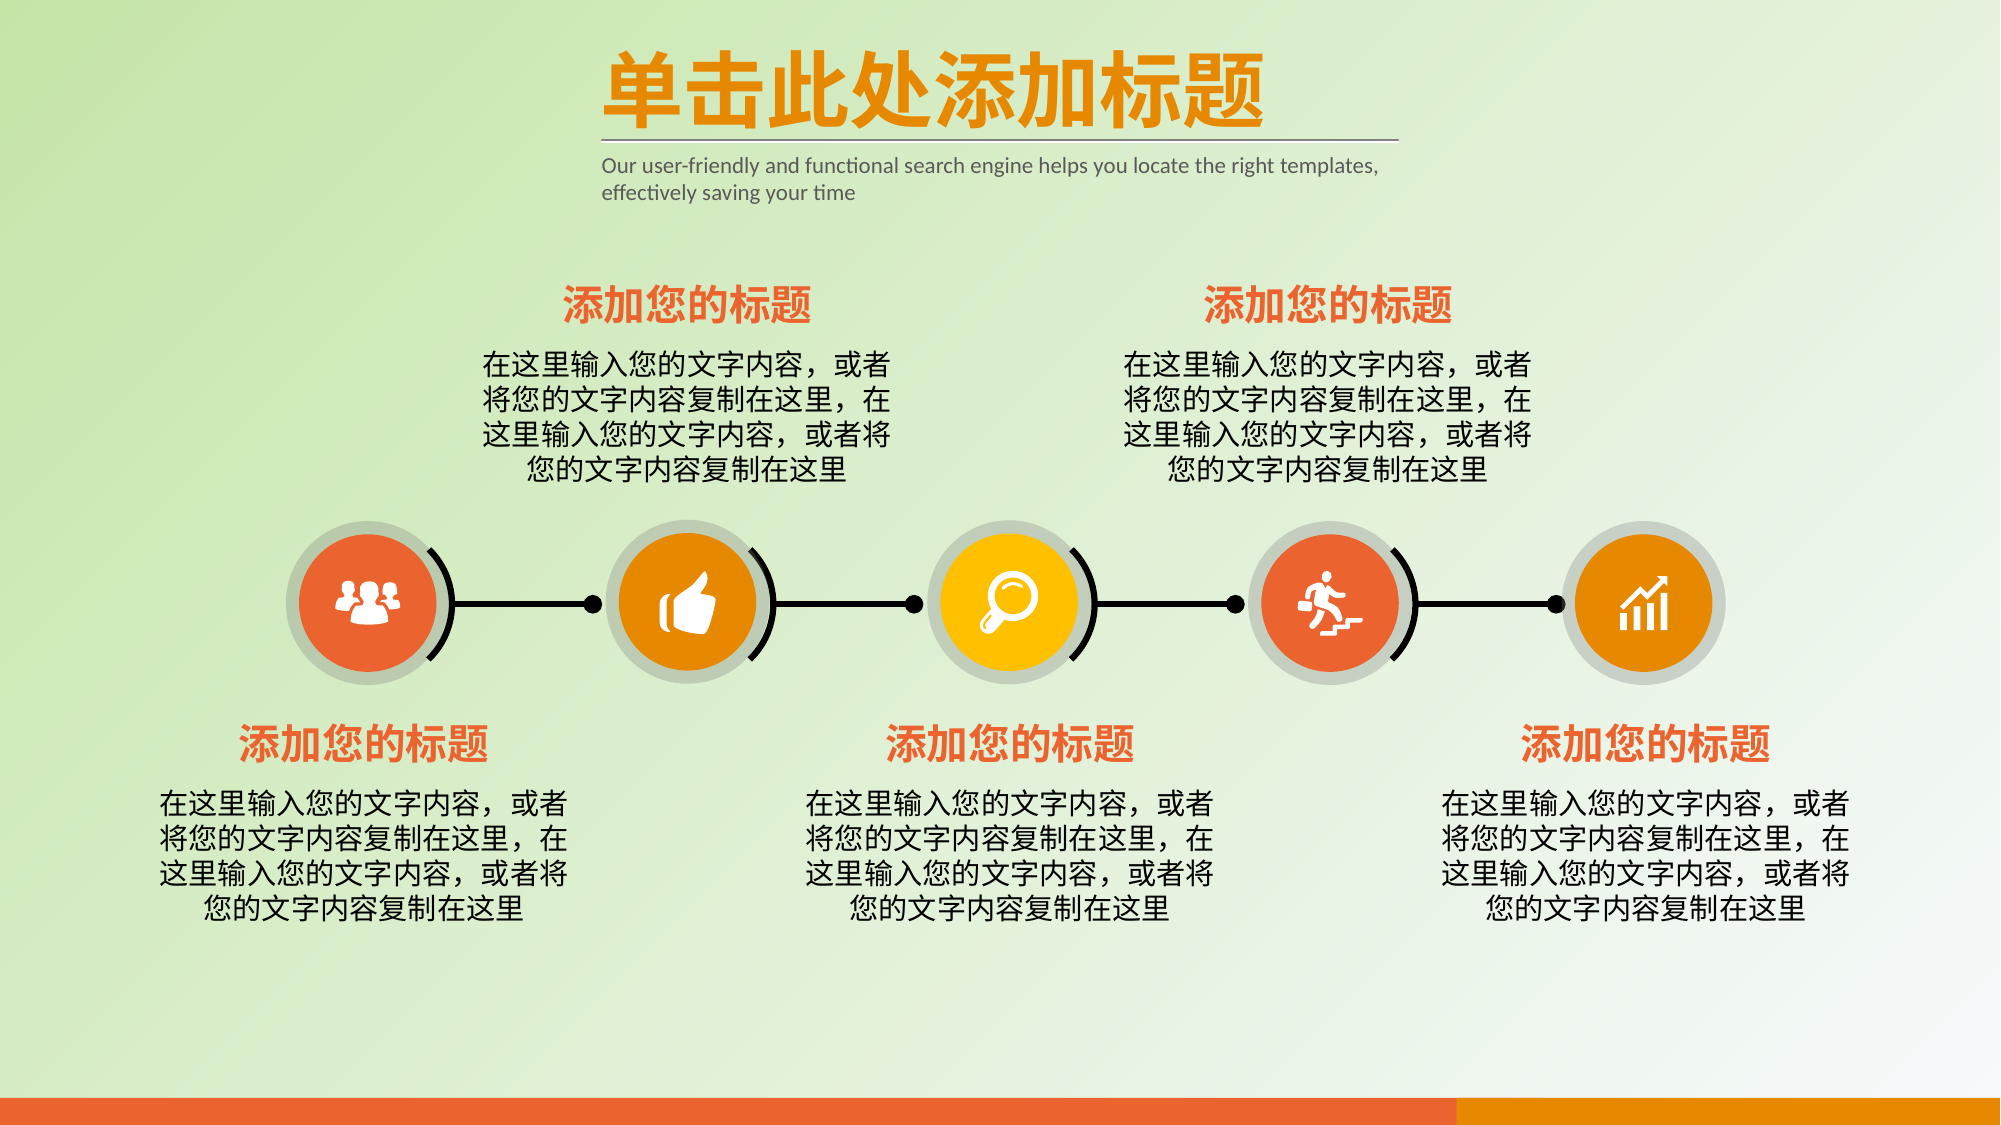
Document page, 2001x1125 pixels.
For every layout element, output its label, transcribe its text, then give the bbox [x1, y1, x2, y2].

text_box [1297, 570, 1363, 636]
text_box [585, 30, 1415, 214]
text_box 在这里输入您的文字内容，或者将您的文字内容复制在这里，在这里输入您的文字内容，或者将您的文字内容复制在这里 [780, 777, 1240, 933]
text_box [1262, 527, 1557, 681]
text_box 在这里输入您的文字内容，或者将您的文字内容复制在这里，在这里输入您的文字内容，或者将您的文字内容复制在这里 [457, 339, 917, 494]
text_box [941, 527, 1236, 681]
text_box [605, 519, 770, 684]
text_box 添加您的标题 [1166, 271, 1491, 337]
text_box 添加您的标题 [847, 710, 1173, 775]
text_box 添加您的标题 [201, 710, 527, 775]
text_box [0, 1097, 1456, 1125]
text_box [1561, 521, 1726, 686]
text_box 在这里输入您的文字内容，或者将您的文字内容复制在这里，在这里输入您的文字内容，或者将您的文字内容复制在这里 [1416, 777, 1876, 933]
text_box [770, 527, 915, 681]
text_box [1456, 1097, 2000, 1125]
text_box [299, 527, 593, 681]
text_box 在这里输入您的文字内容，或者将您的文字内容复制在这里，在这里输入您的文字内容，或者将您的文字内容复制在这里 [1098, 339, 1558, 494]
text_box 添加您的标题 [524, 271, 850, 337]
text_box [1248, 521, 1413, 686]
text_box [927, 520, 1092, 685]
text_box 在这里输入您的文字内容，或者将您的文字内容复制在这里，在这里输入您的文字内容，或者将您的文字内容复制在这里 [134, 777, 594, 933]
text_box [285, 521, 450, 686]
text_box 添加您的标题 [1483, 710, 1809, 775]
